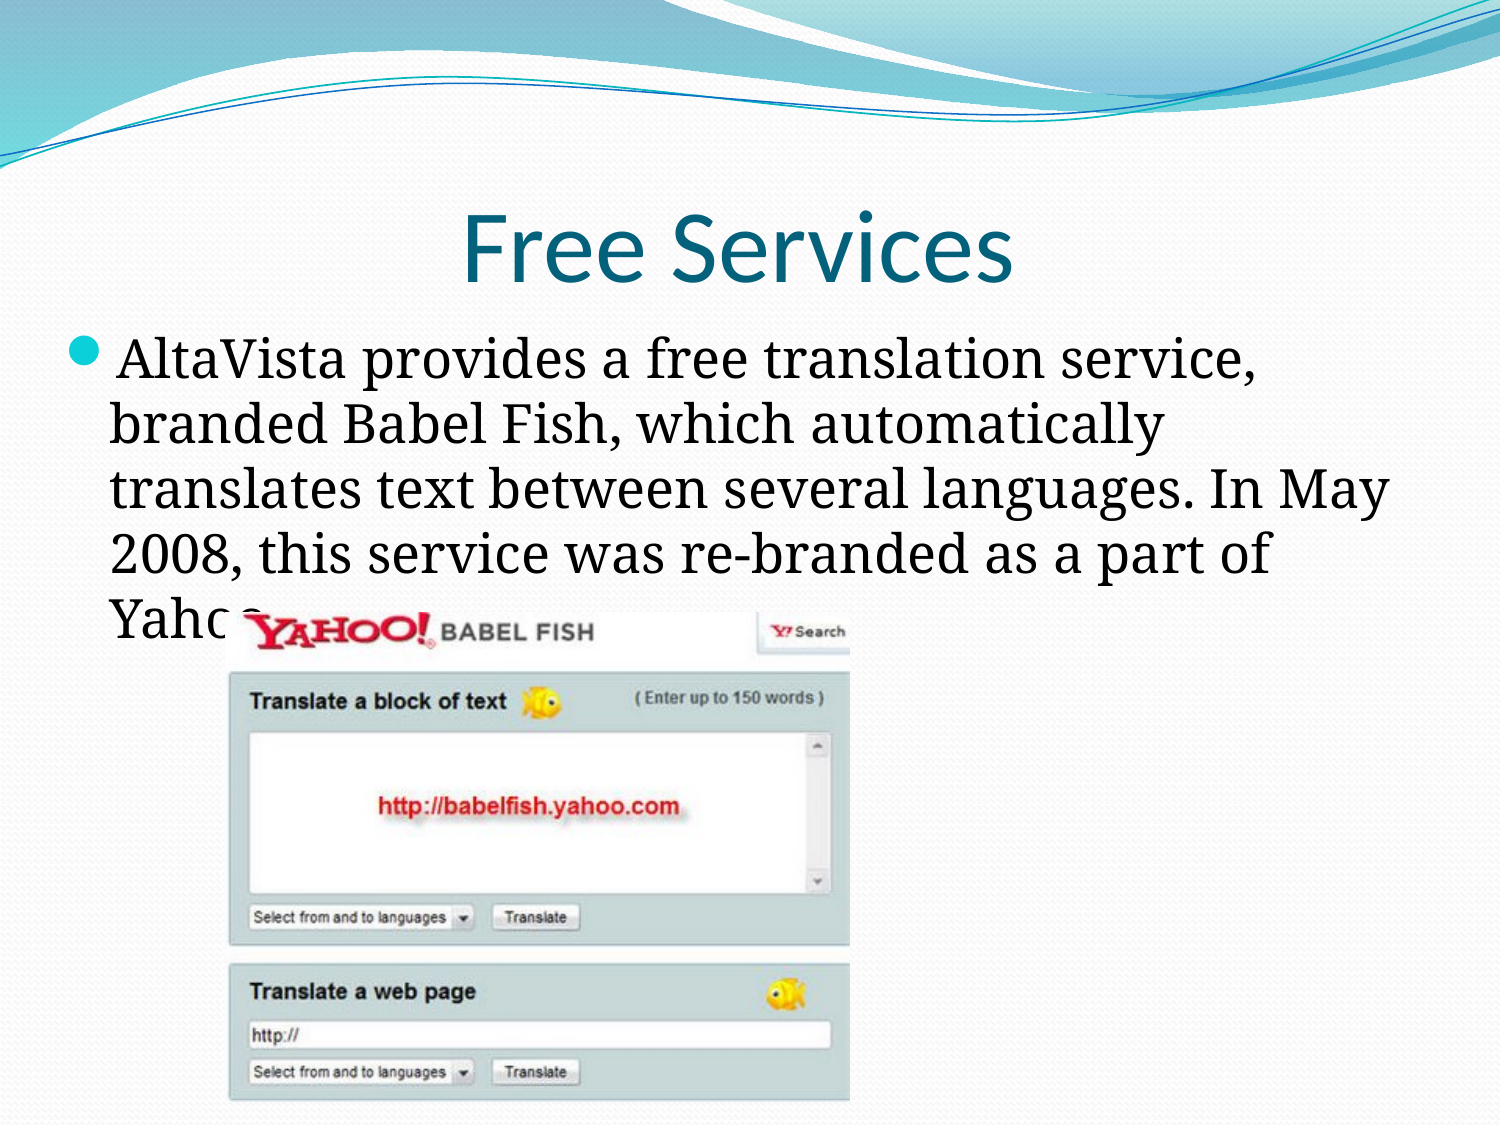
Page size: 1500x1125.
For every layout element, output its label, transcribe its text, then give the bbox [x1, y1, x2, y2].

picture [224, 612, 851, 1102]
list AltaVista provides a free translation service, branded Babel Fish, which automatically translates text between several languages. In May 2008, this service was re-branded as a part of Yahoo [50, 317, 1425, 638]
title Free Services [75, 115, 1425, 303]
